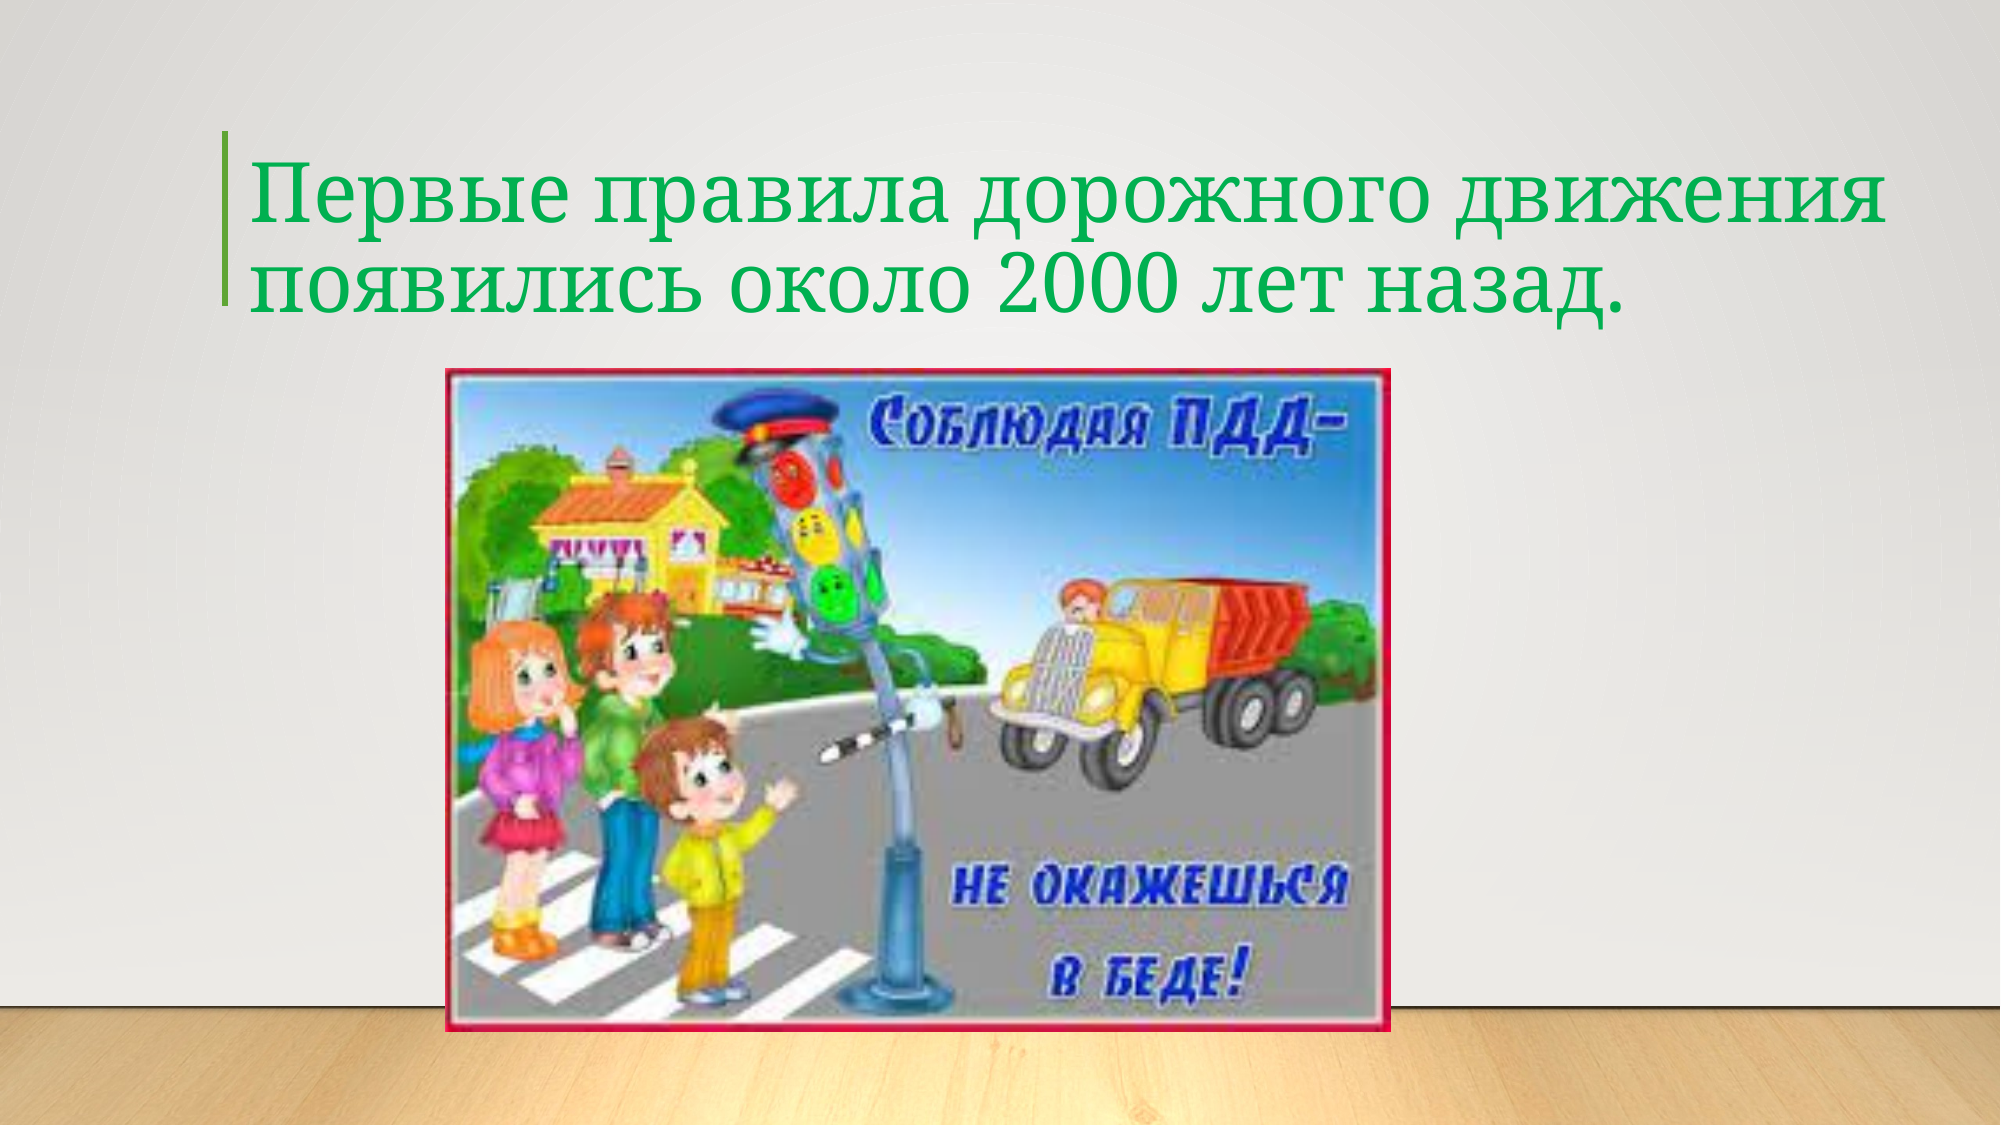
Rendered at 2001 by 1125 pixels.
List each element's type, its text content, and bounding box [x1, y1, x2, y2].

title Первые правила дорожного движения появились около 2000 лет назад. [234, 16, 1934, 339]
picture [0, 368, 2000, 1125]
